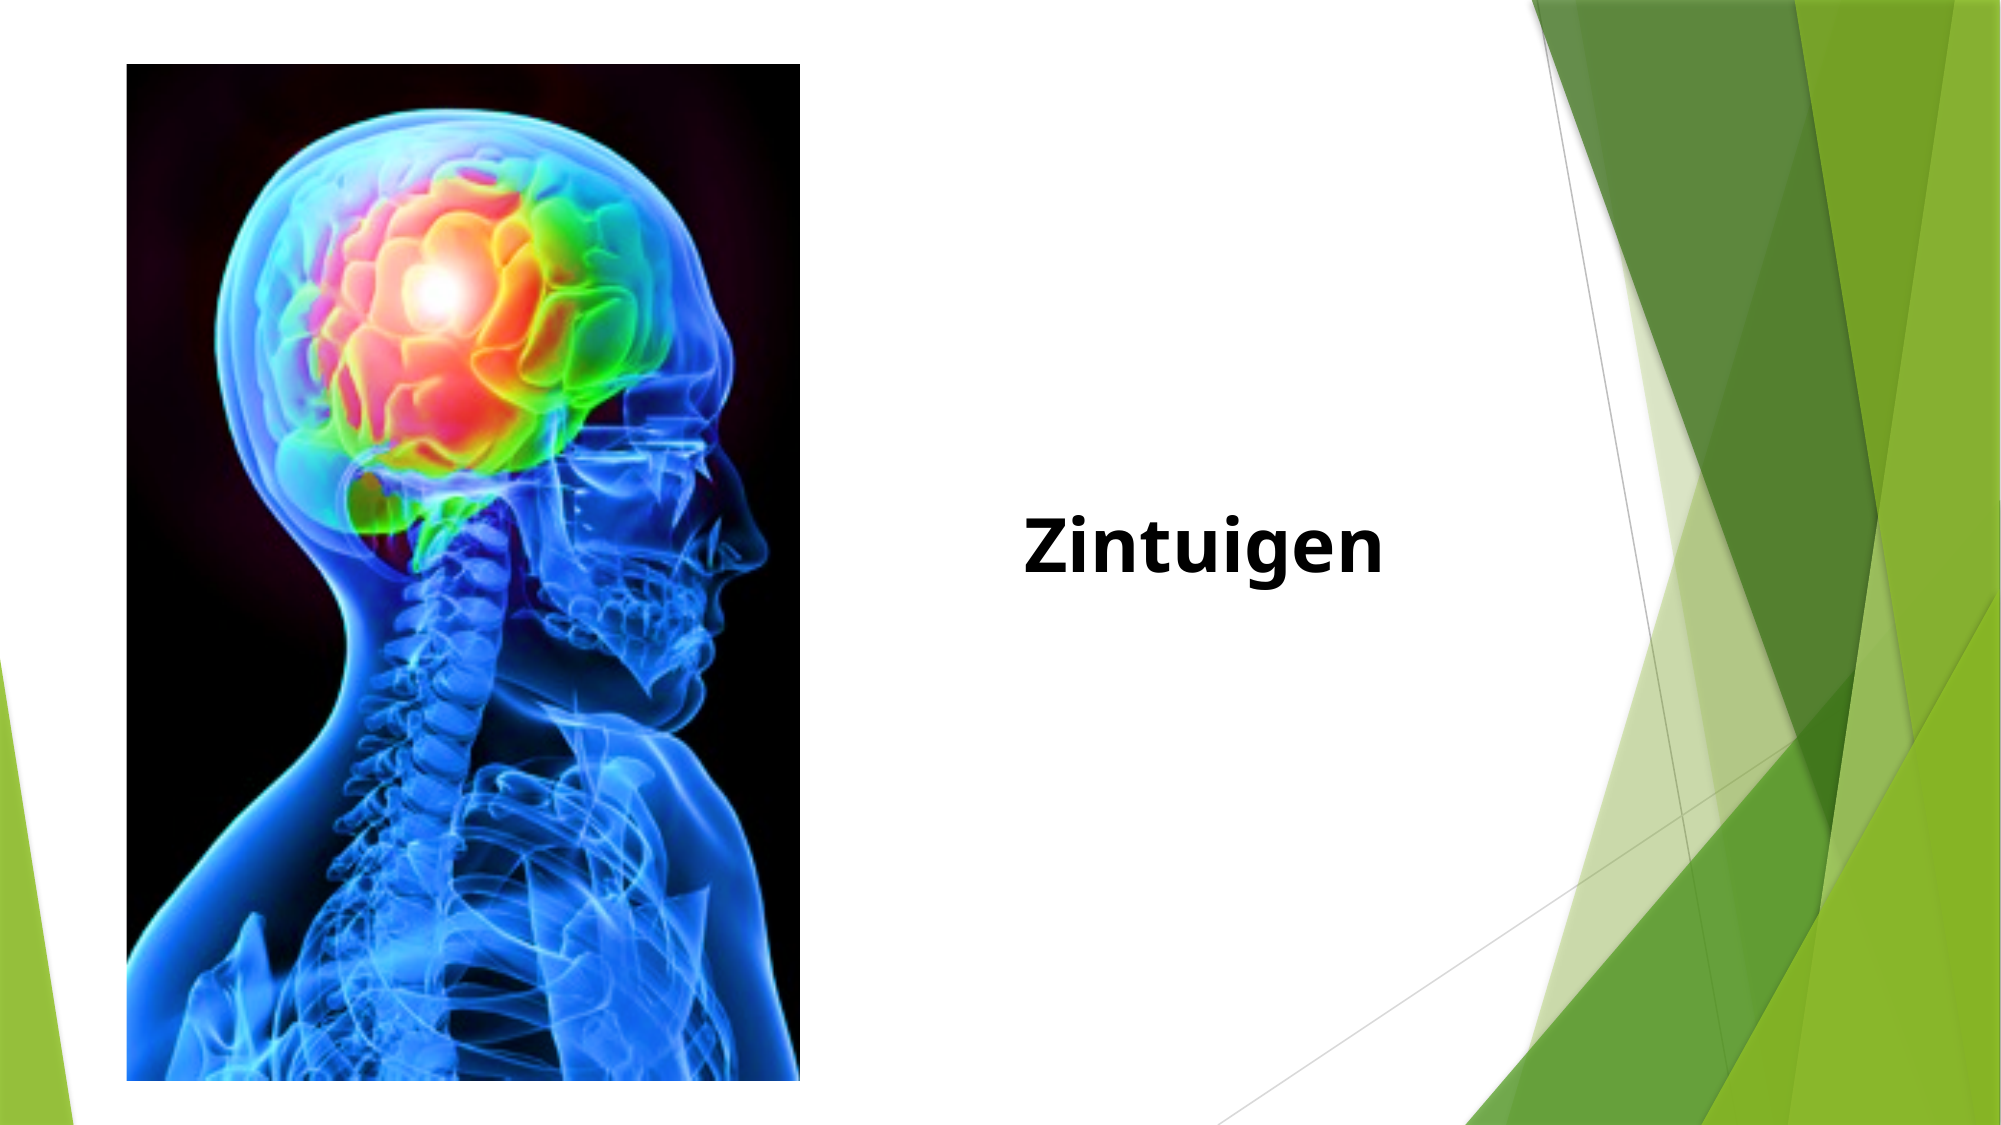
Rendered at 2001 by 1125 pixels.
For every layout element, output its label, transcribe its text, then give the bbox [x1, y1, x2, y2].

text_box Zintuigen [845, 422, 1565, 664]
picture [126, 63, 801, 1082]
text_box Boek 5 thema 1 [1023, 7, 1591, 82]
